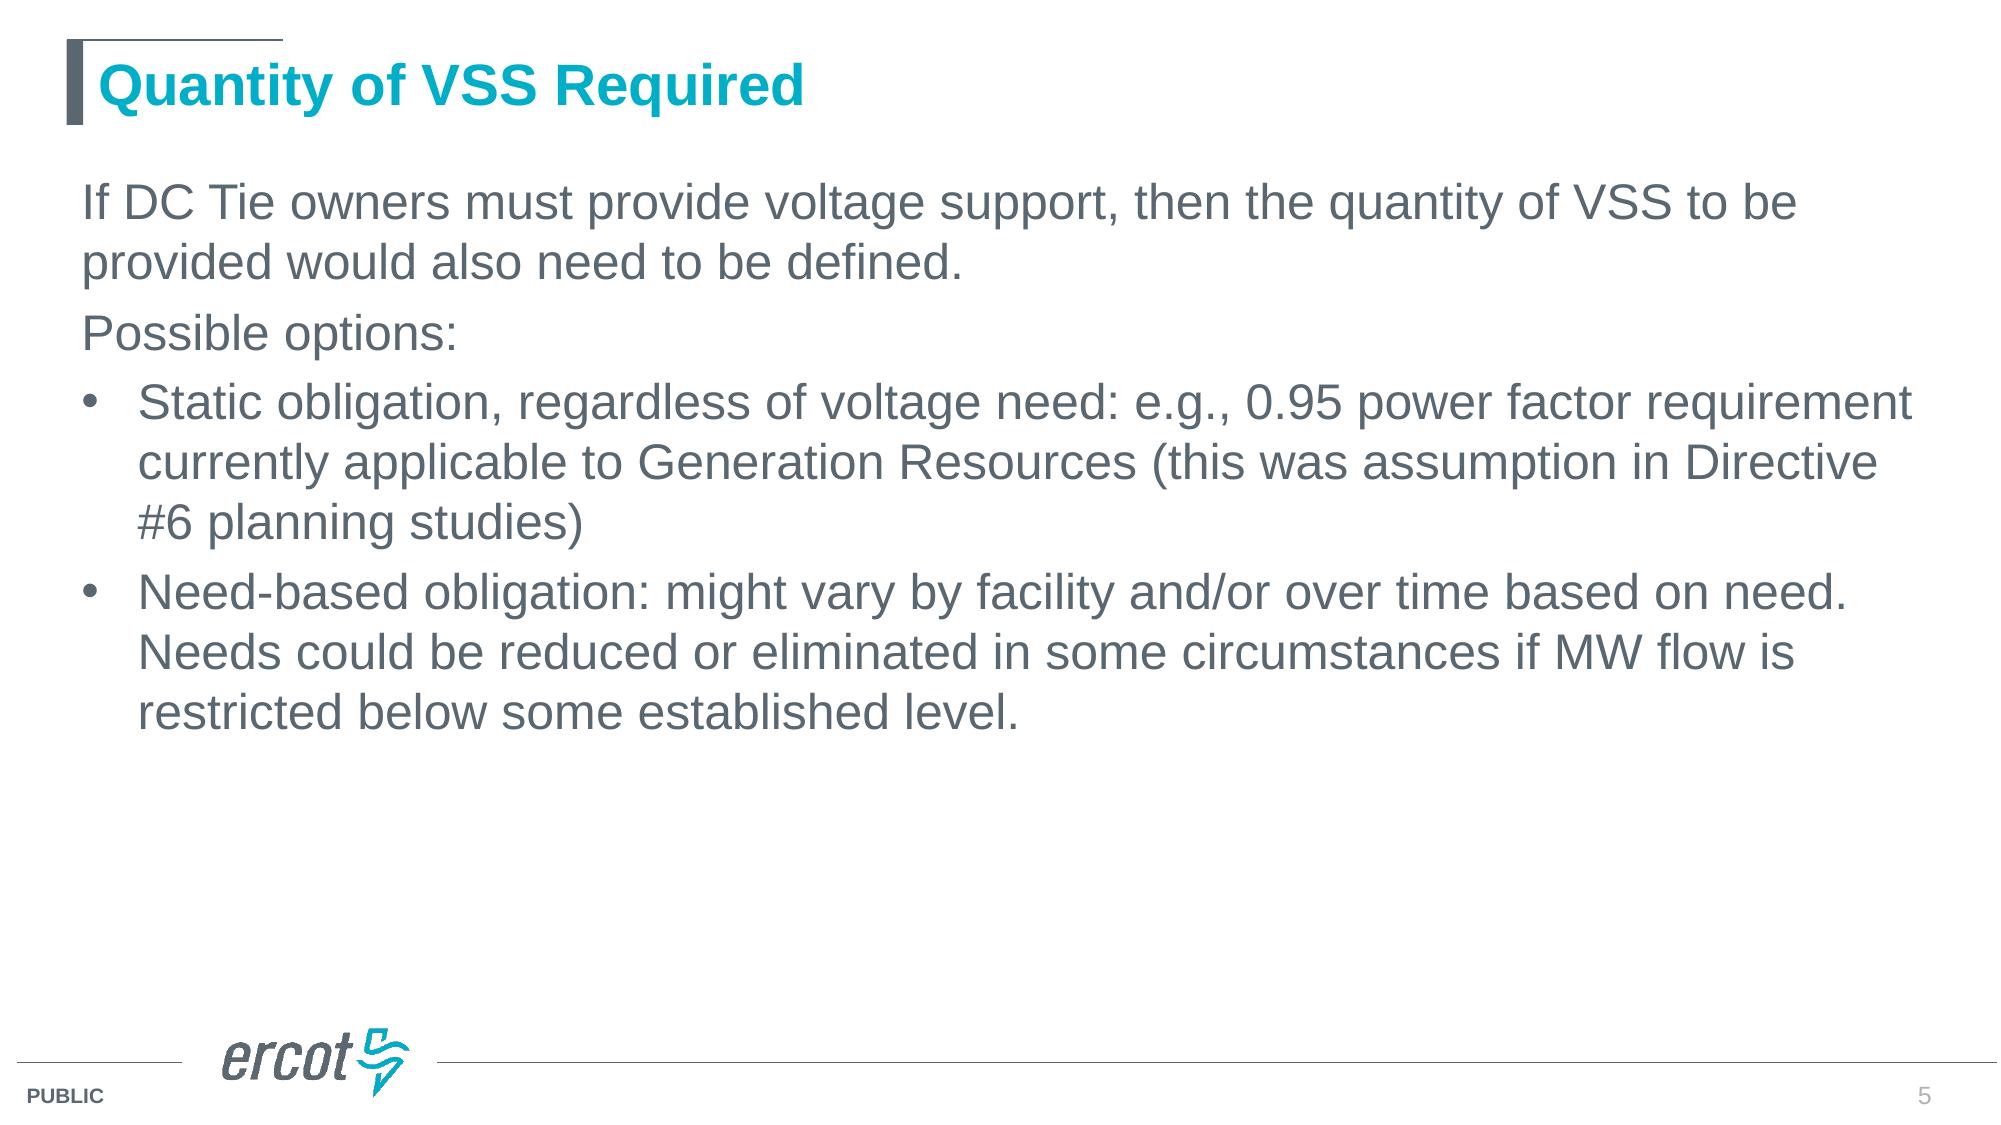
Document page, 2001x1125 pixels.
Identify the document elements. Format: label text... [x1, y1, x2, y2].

list If DC Tie owners must provide voltage support, then the quantity of VSS to be provided would also need to be defined. Possible options: Static obligation, regardless of voltage need: e.g., 0.95 power factor requirement currently applicable to Generation Resources (this was assumption in Directive #6 planning studies) Need-based obligation: might vary by facility and/or over time based on need. Needs could be reduced or eliminated in some circumstances if MW flow is restricted below some established level. [66, 162, 1934, 992]
title Quantity of VSS Required [83, 39, 1934, 125]
picture [218, 1024, 413, 1100]
slide_number 5 [1866, 1076, 1984, 1113]
